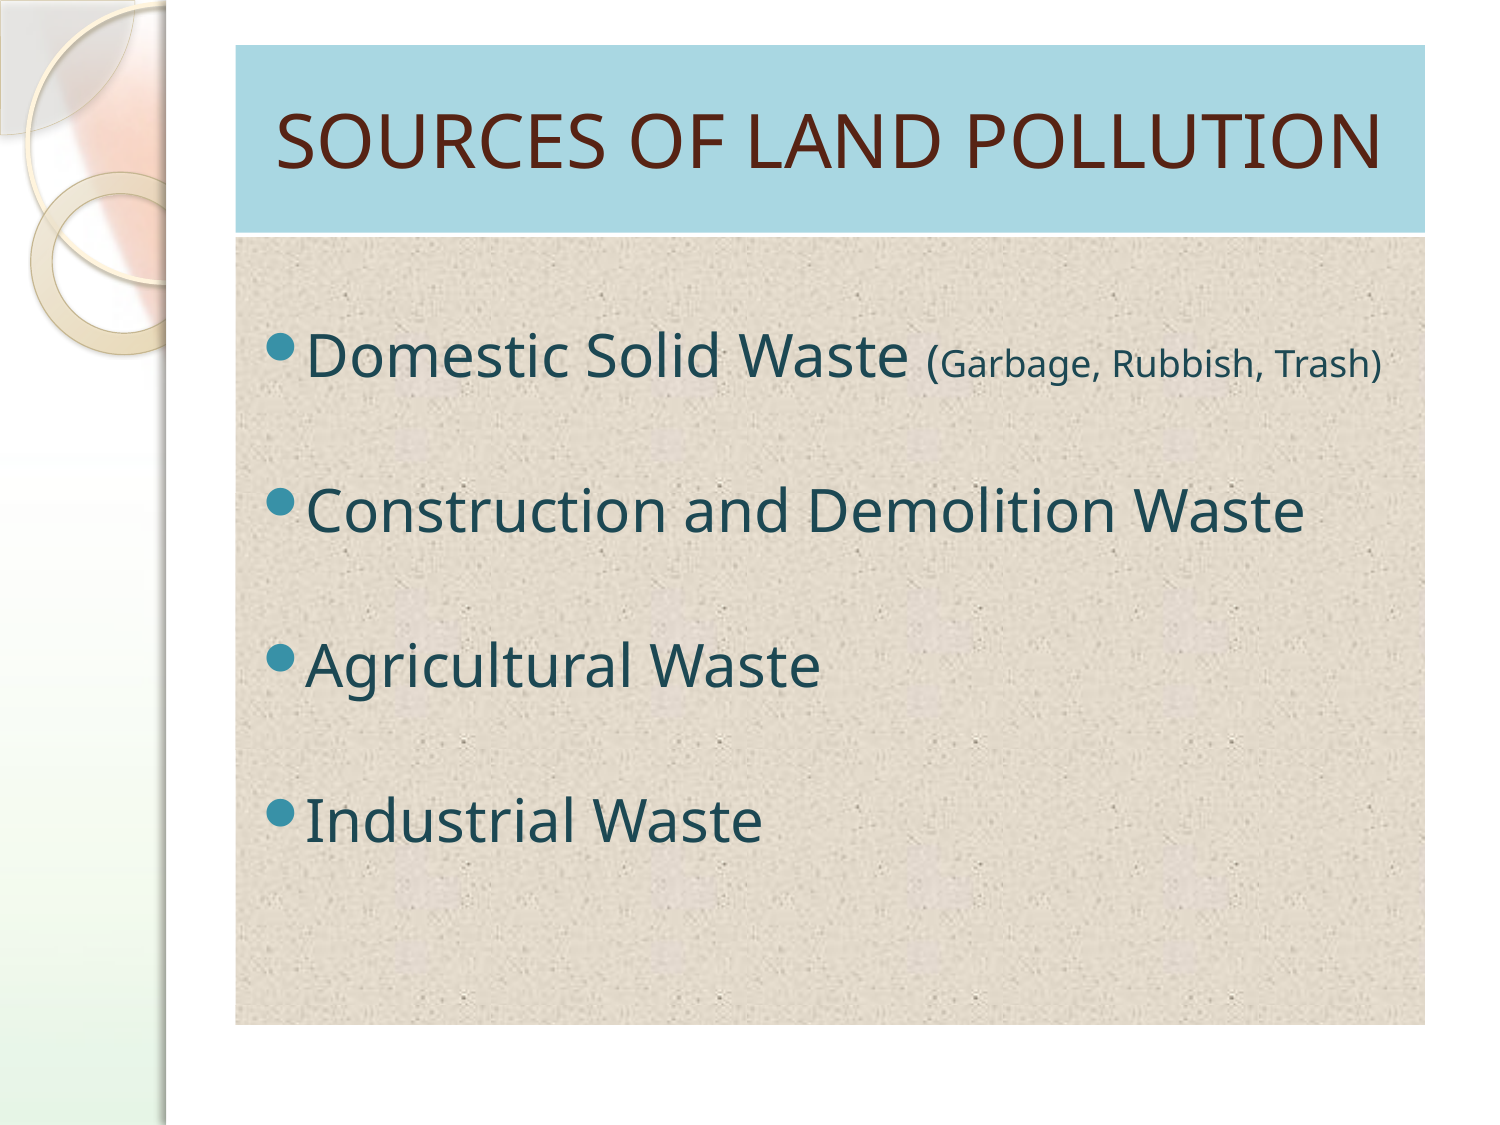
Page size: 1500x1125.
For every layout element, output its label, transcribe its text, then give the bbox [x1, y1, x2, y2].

list Domestic Solid Waste (Garbage, Rubbish, Trash) Construction and Demolition Waste Agricultural Waste Industrial Waste [235, 237, 1425, 1025]
title SOURCES OF LAND POLLUTION [235, 45, 1425, 233]
